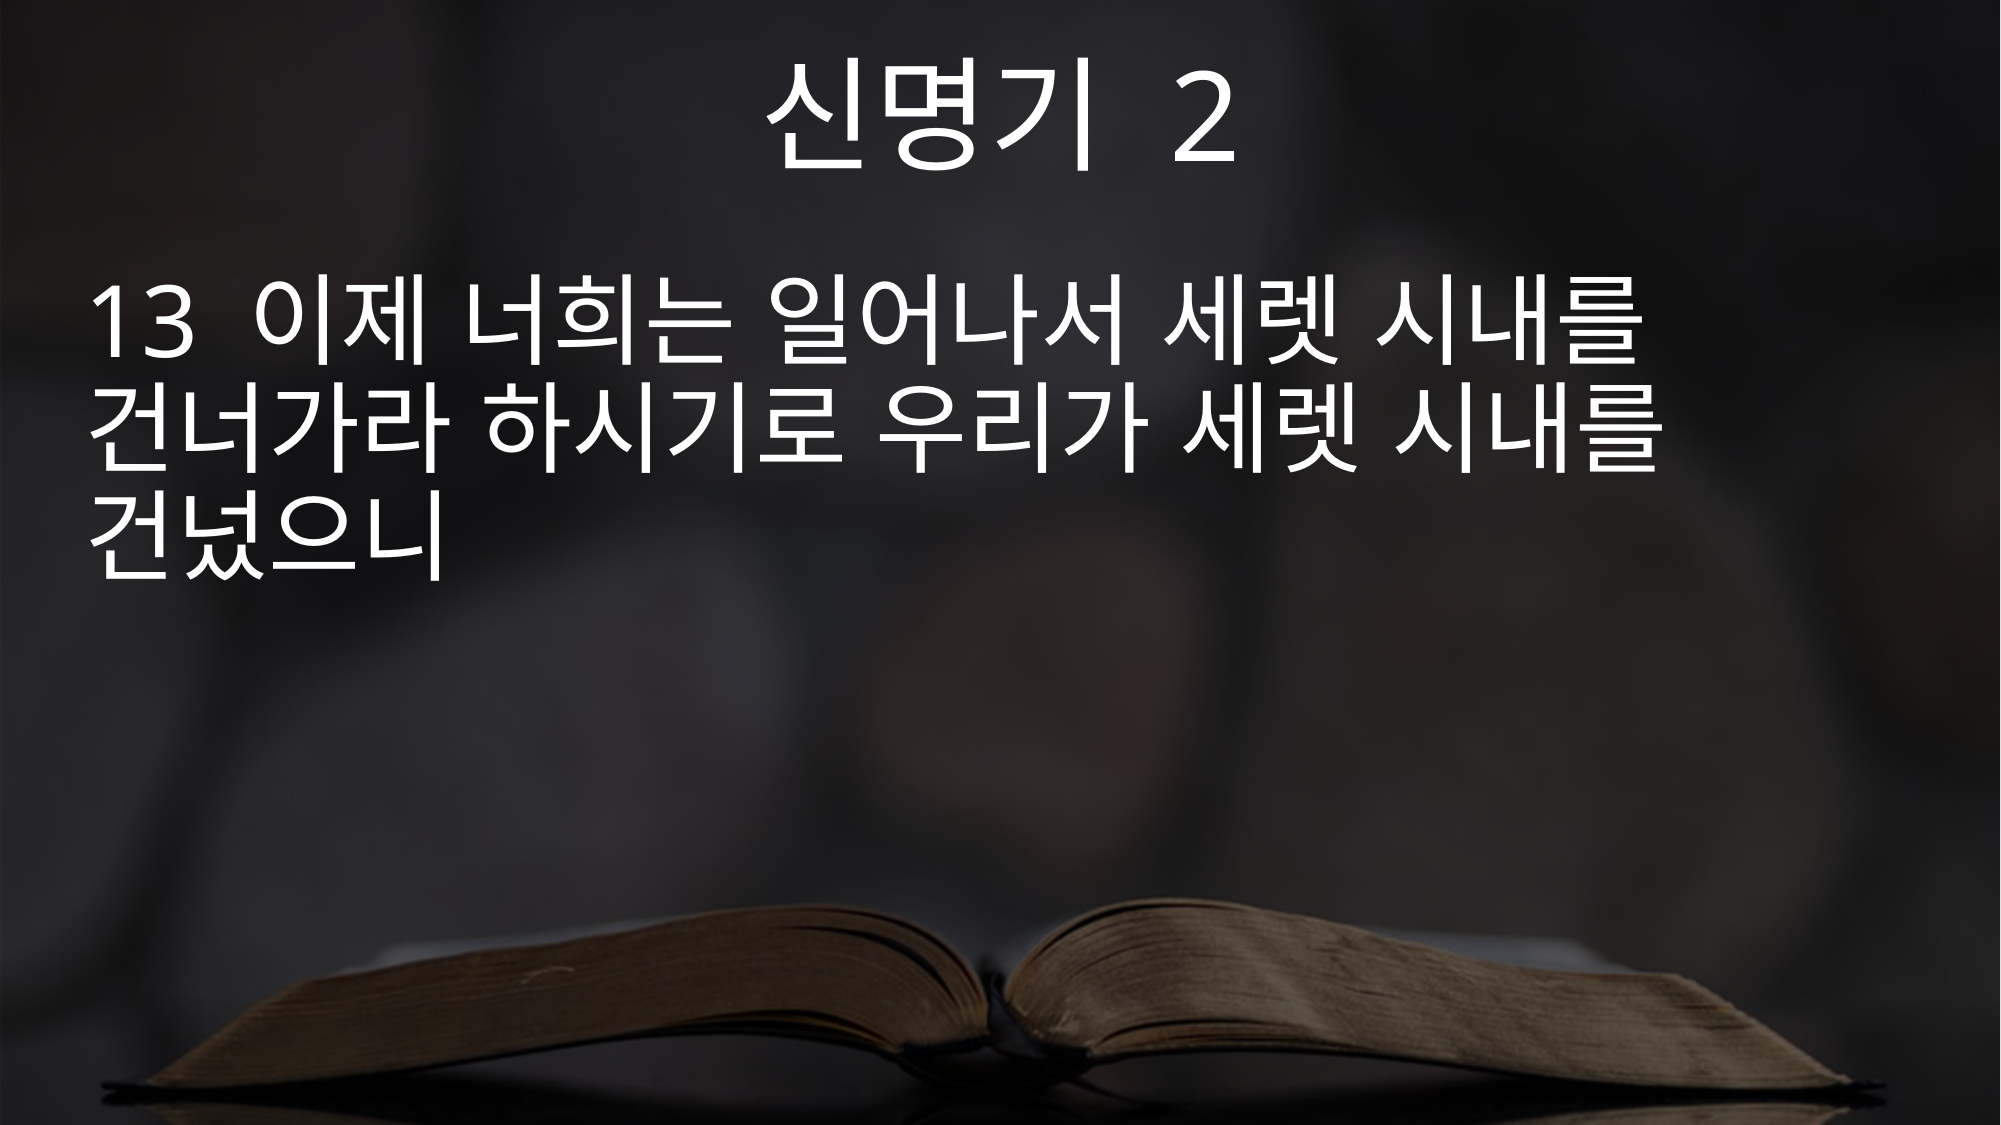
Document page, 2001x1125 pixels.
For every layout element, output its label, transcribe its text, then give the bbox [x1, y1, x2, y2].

list 13 이제 너희는 일어나서 세렛 시내를 건너가라 하시기로 우리가 세렛 시내를 건넜으니 [69, 263, 1953, 423]
footer 신명기 2 [0, 32, 2000, 192]
picture [0, 0, 2001, 1125]
